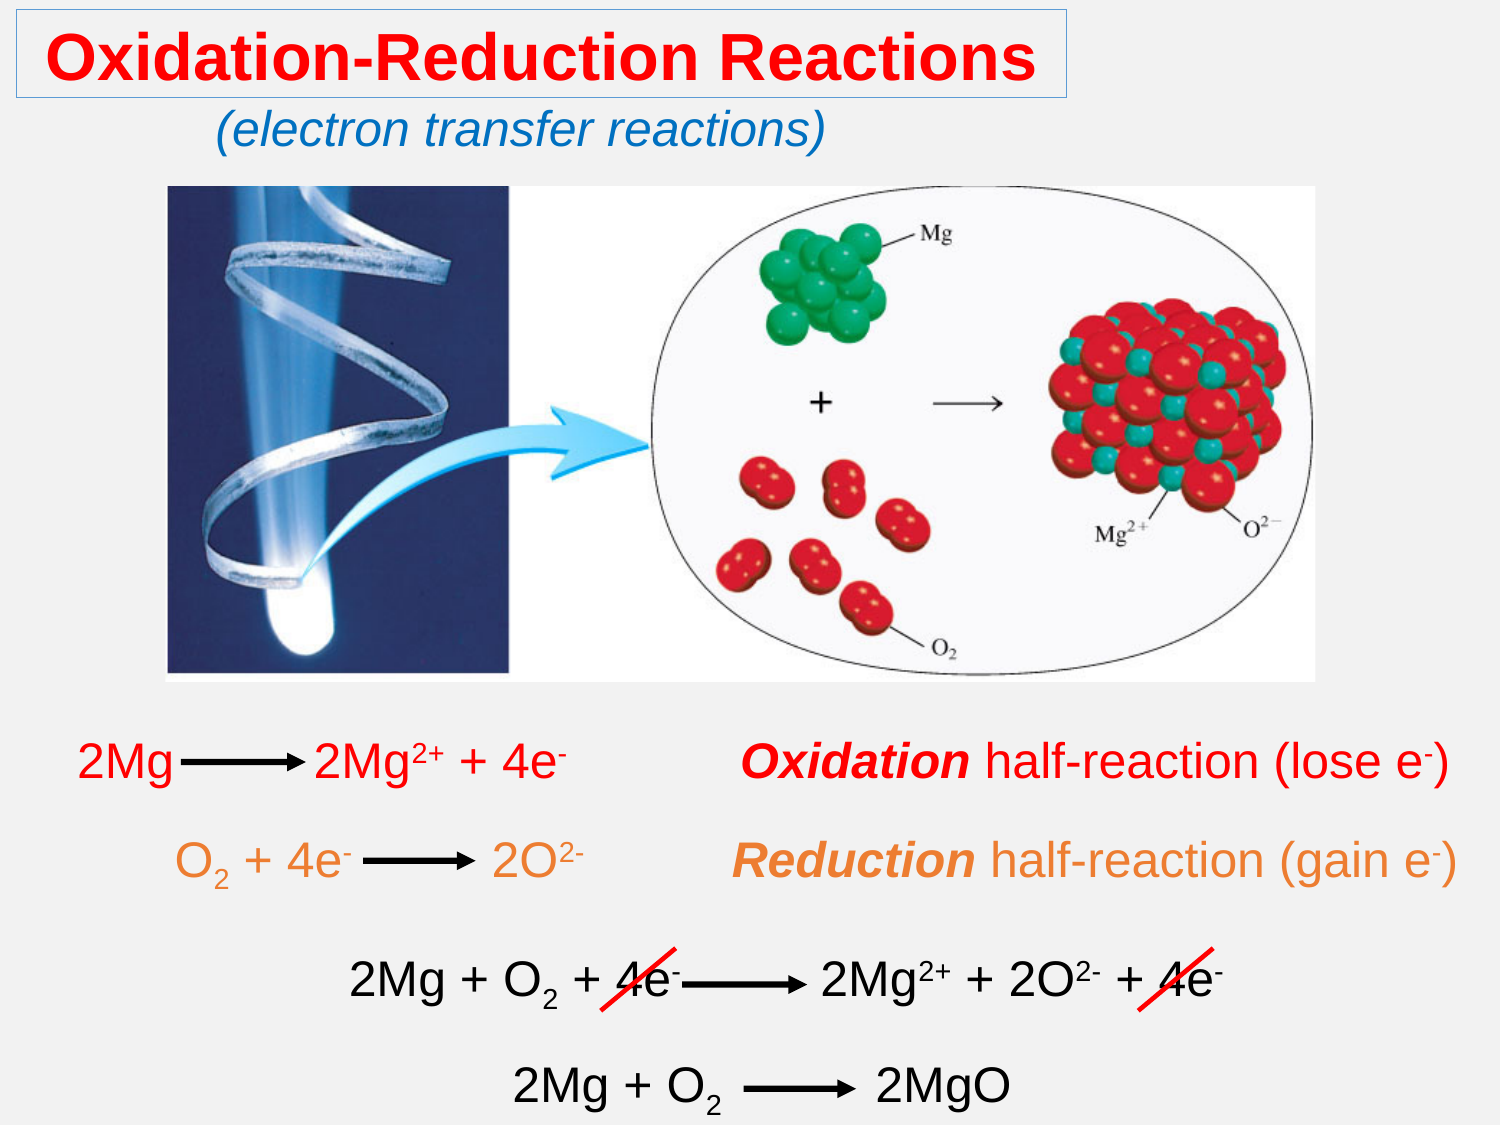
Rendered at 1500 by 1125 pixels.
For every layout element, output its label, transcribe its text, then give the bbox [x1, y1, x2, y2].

text_box Oxidation half-reaction (lose e-) [725, 721, 1466, 797]
picture [165, 186, 1316, 682]
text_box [154, 819, 605, 896]
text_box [57, 720, 588, 797]
text_box (electron transfer reactions) [200, 88, 843, 164]
text_box Reduction half-reaction (gain e-) [717, 819, 1474, 895]
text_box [324, 939, 1249, 1015]
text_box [495, 1045, 1044, 1122]
title Oxidation-Reduction Reactions [16, 9, 1067, 98]
